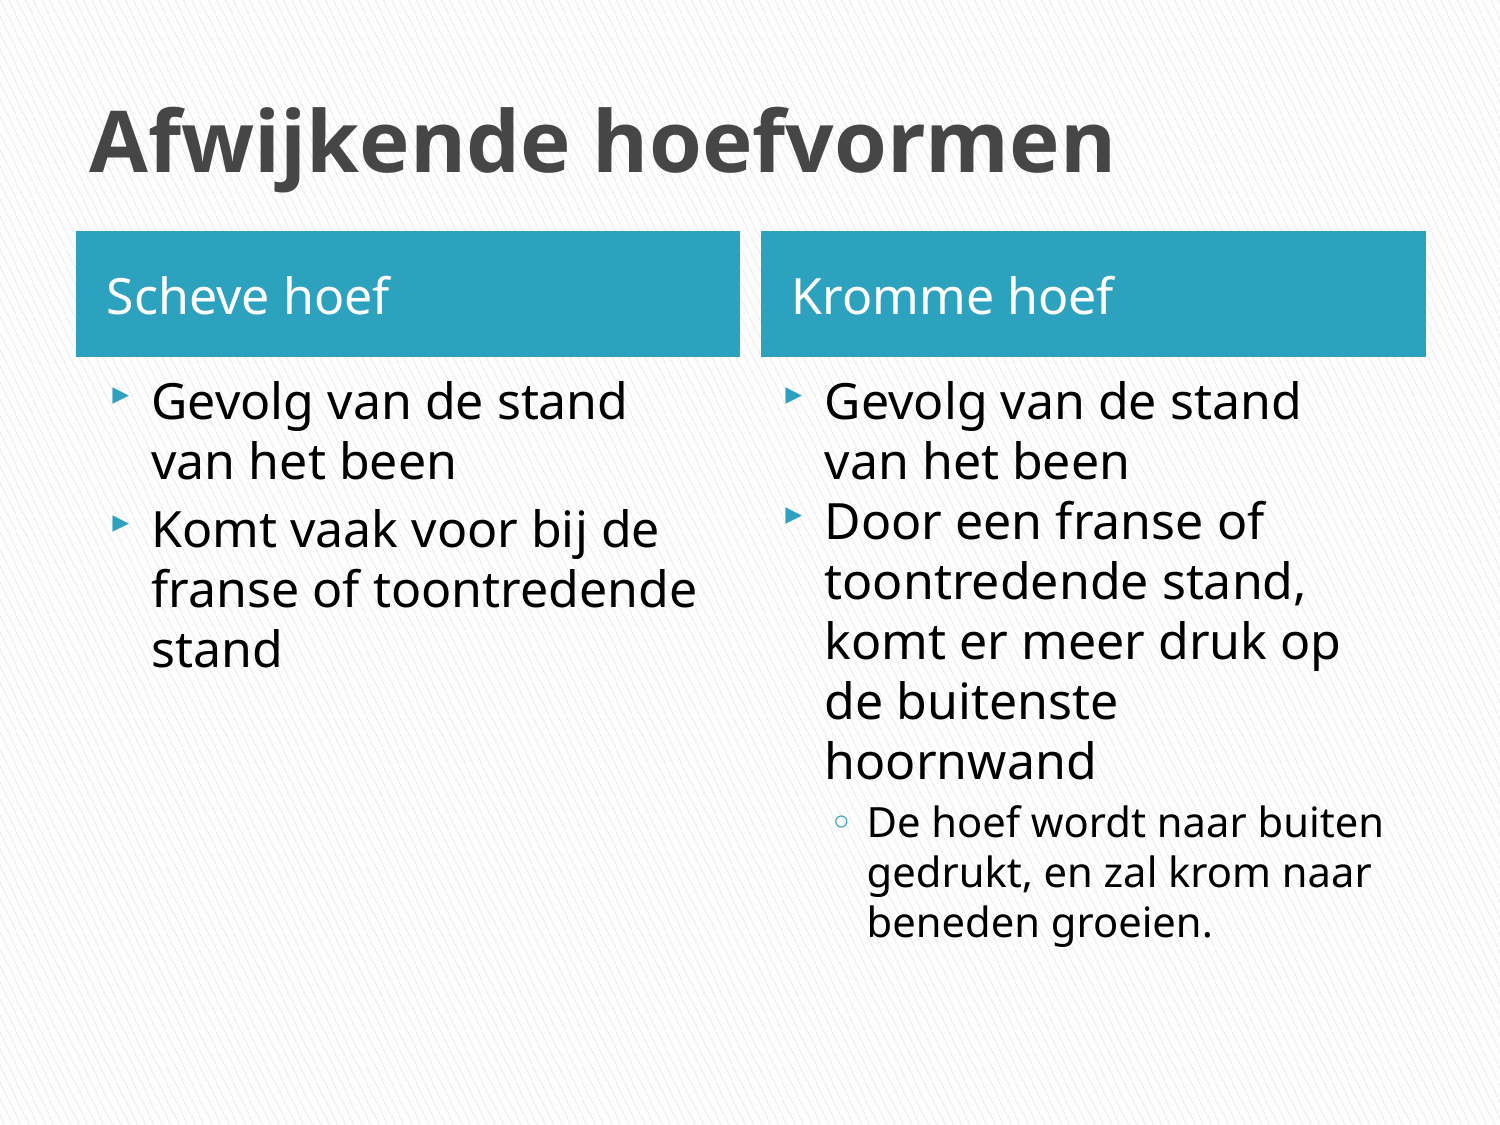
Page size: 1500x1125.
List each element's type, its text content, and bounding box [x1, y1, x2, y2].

list Gevolg van de stand van het been Komt vaak voor bij de franse of toontredende stand [76, 361, 740, 1009]
title Afwijkende hoefvormen [75, 44, 1425, 233]
list Kromme hoef [761, 231, 1426, 357]
list Gevolg van de stand van het been Door een franse of toontredende stand, komt er meer druk op de buitenste hoornwand De hoef wordt naar buiten gedrukt, en zal krom naar beneden groeien. [750, 361, 1413, 1009]
list Scheve hoef [76, 231, 740, 357]
